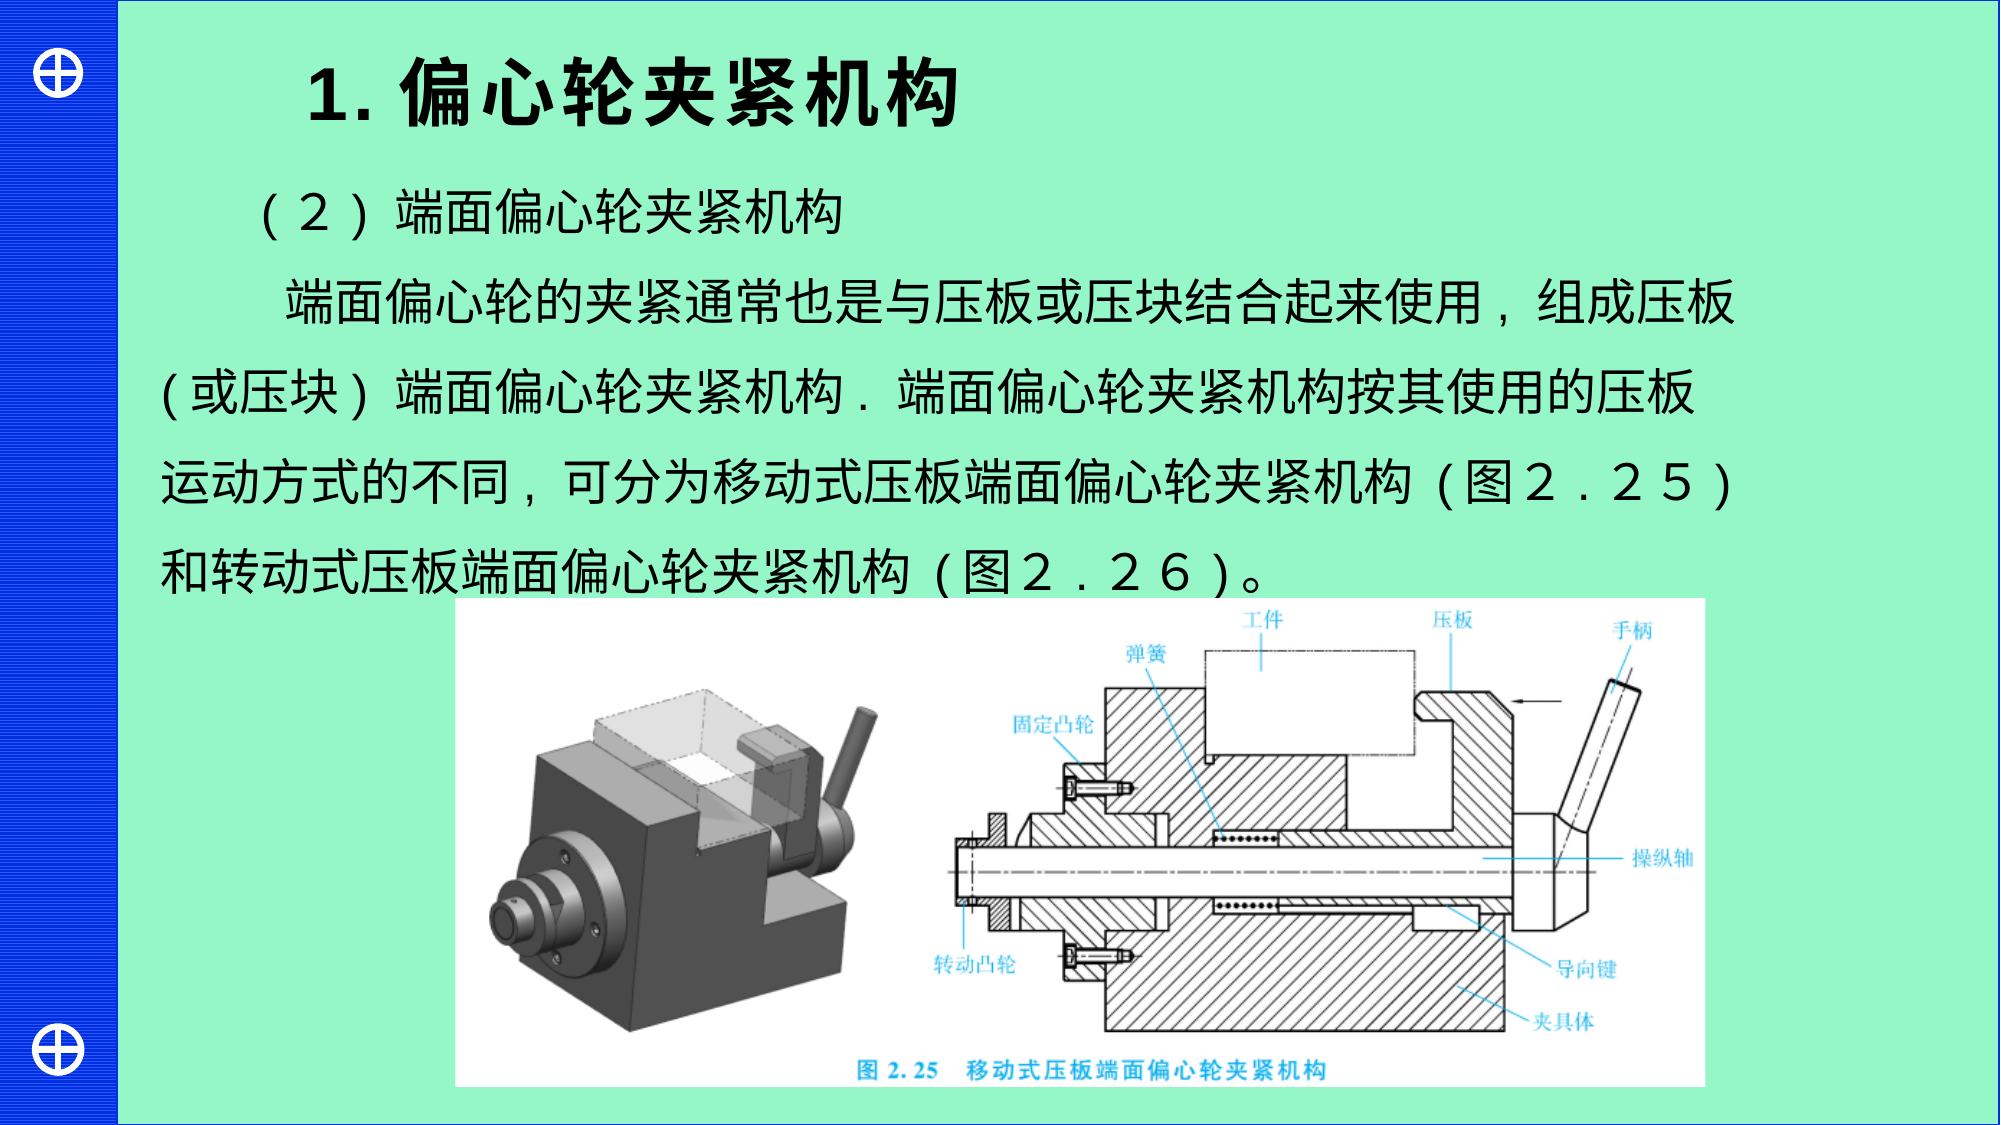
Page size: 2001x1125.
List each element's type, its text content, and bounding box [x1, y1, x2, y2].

text_box (２) 端面偏心轮夹紧机构 端面偏心轮的夹紧通常也是与压板或压块结合起来使用, 组成压板 (或压块) 端面偏心轮夹紧机构. 端面偏心轮夹紧机构按其使用的压板运动方式的不同, 可分为移动式压板端面偏心轮夹紧机构 (图２.２５) 和转动式压板端面偏心轮夹紧机构 (图２.２６)。 [146, 143, 1757, 608]
picture [455, 598, 1706, 1087]
text_box 1.偏心轮夹紧机构 [183, 22, 1471, 143]
